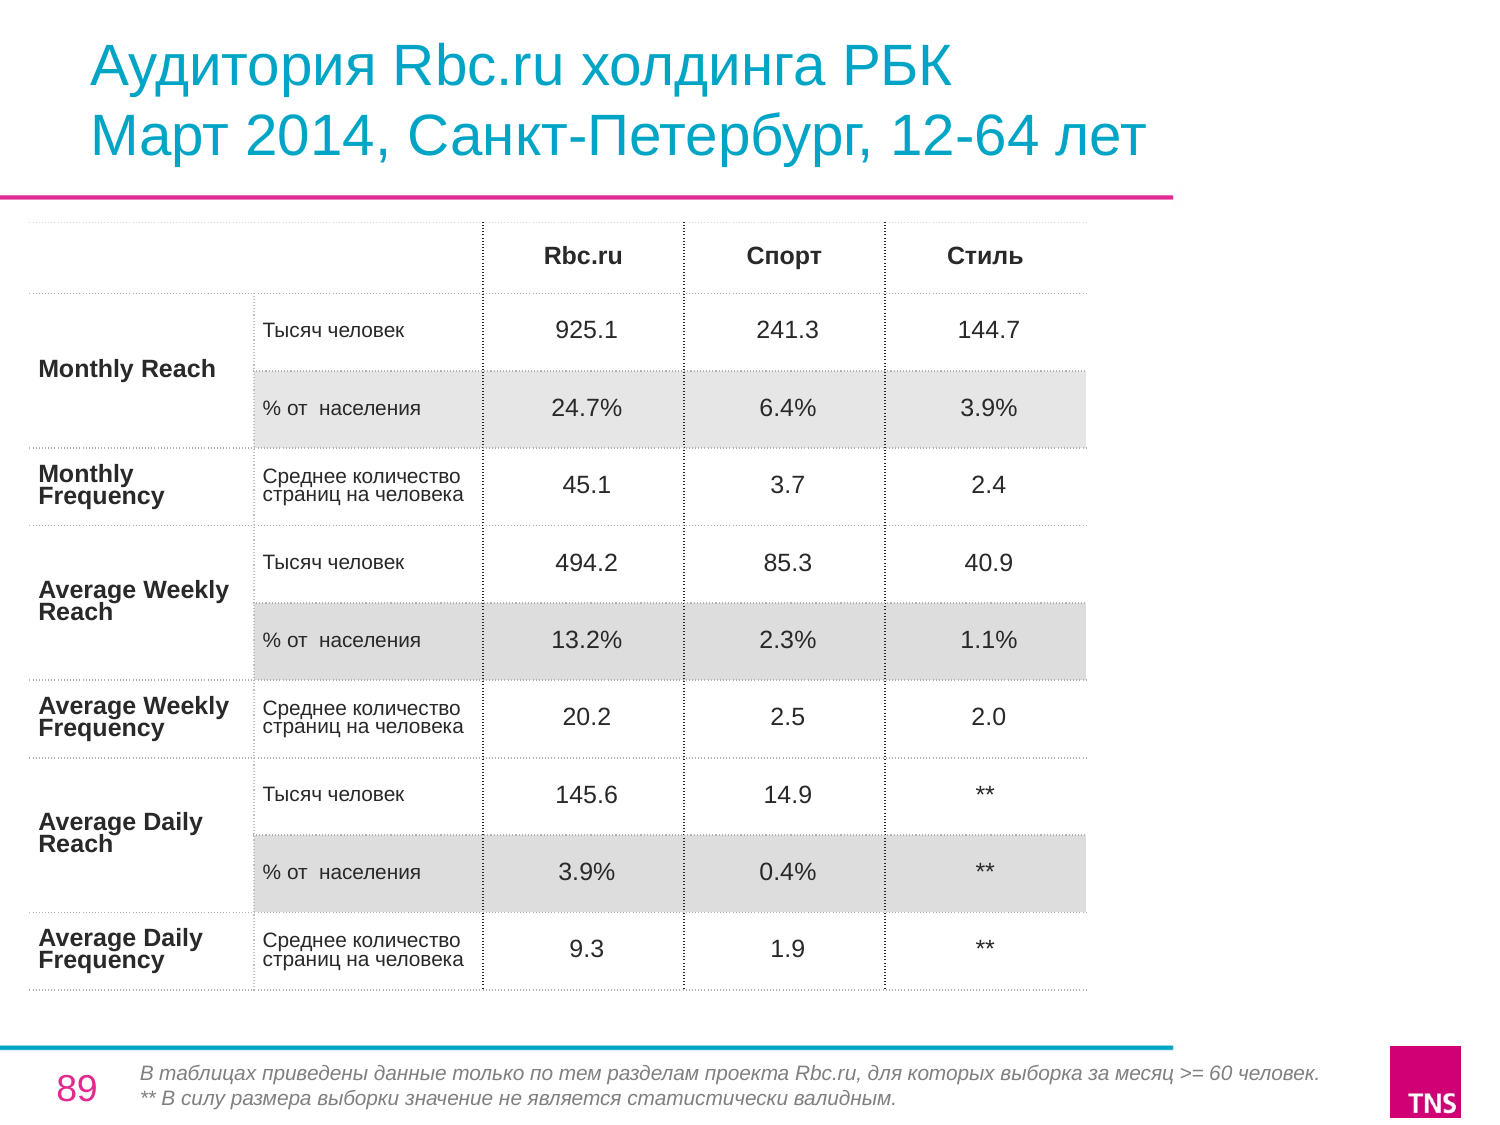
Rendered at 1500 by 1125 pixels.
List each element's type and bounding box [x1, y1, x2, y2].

table_header [29, 223, 1086, 294]
title [74, 8, 1476, 187]
picture [0, 0, 1500, 1125]
table_cell [29, 294, 1086, 990]
text_box [124, 1052, 1463, 1117]
slide_number [40, 1055, 392, 1125]
